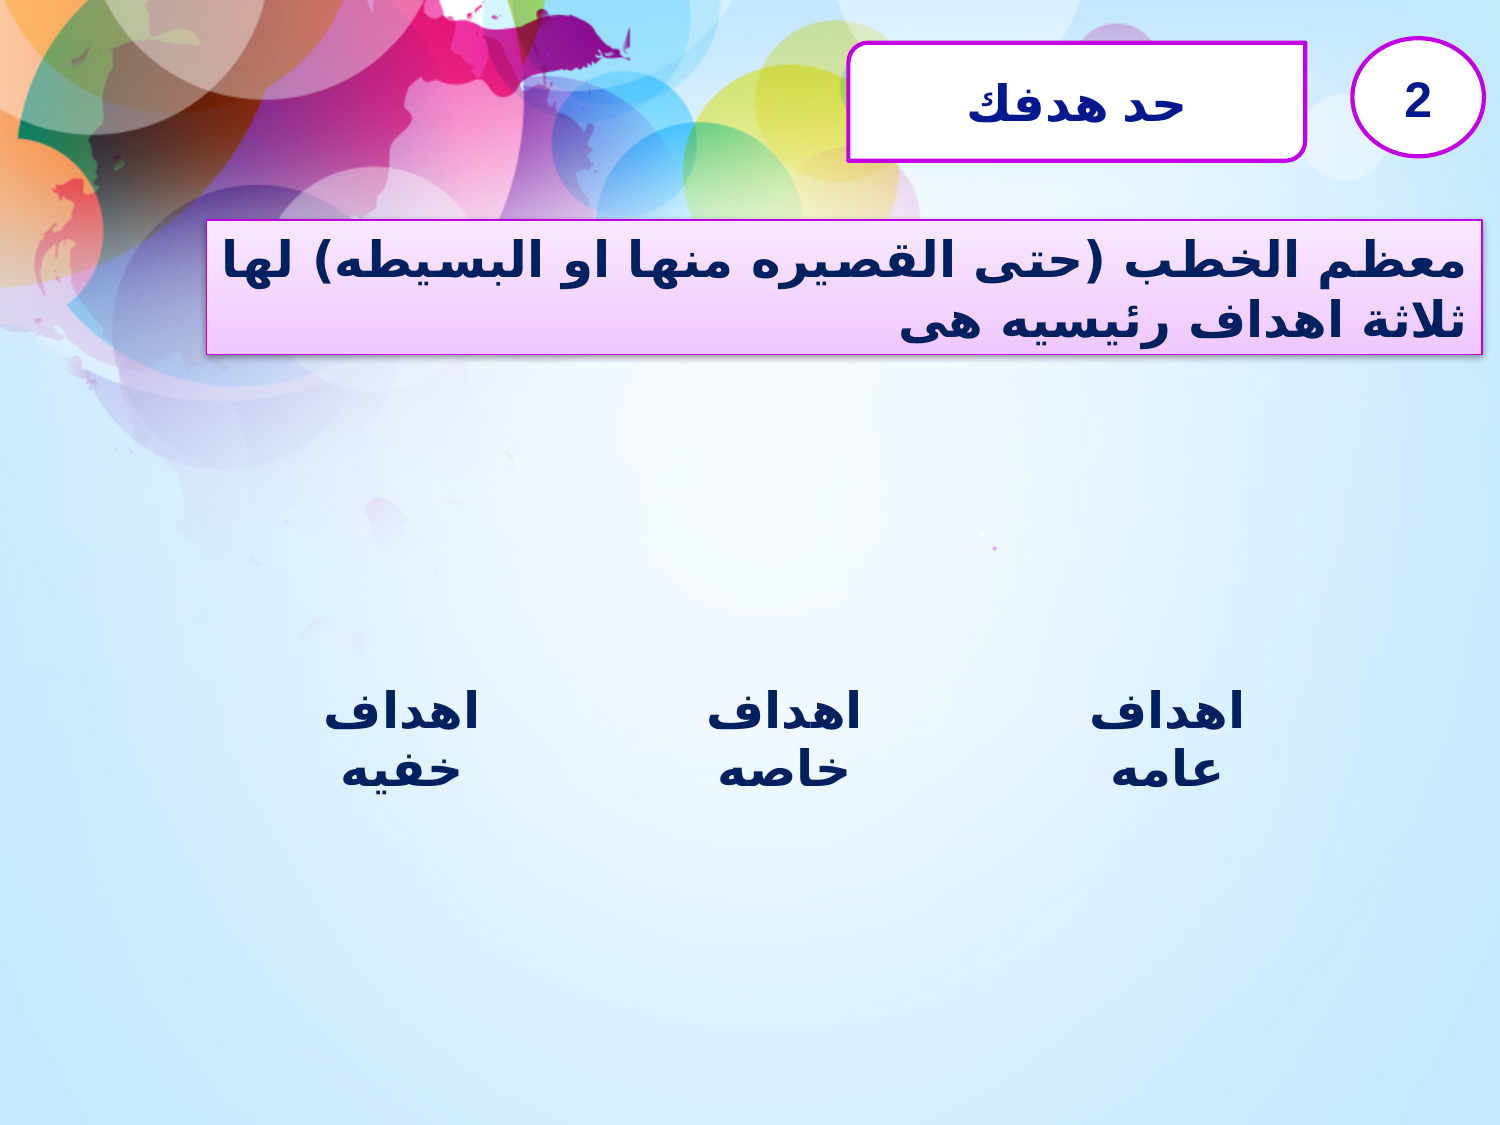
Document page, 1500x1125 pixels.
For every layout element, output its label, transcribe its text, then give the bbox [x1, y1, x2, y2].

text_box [147, 302, 1353, 1024]
text_box معظم الخطب (حتى القصيره منها او البسيطه) لها ثلاثة اهداف رئيسيه هى [206, 219, 1483, 355]
text_box حد هدفك [846, 40, 1308, 163]
text_box 2 [1350, 36, 1487, 159]
picture [0, 0, 1500, 1125]
